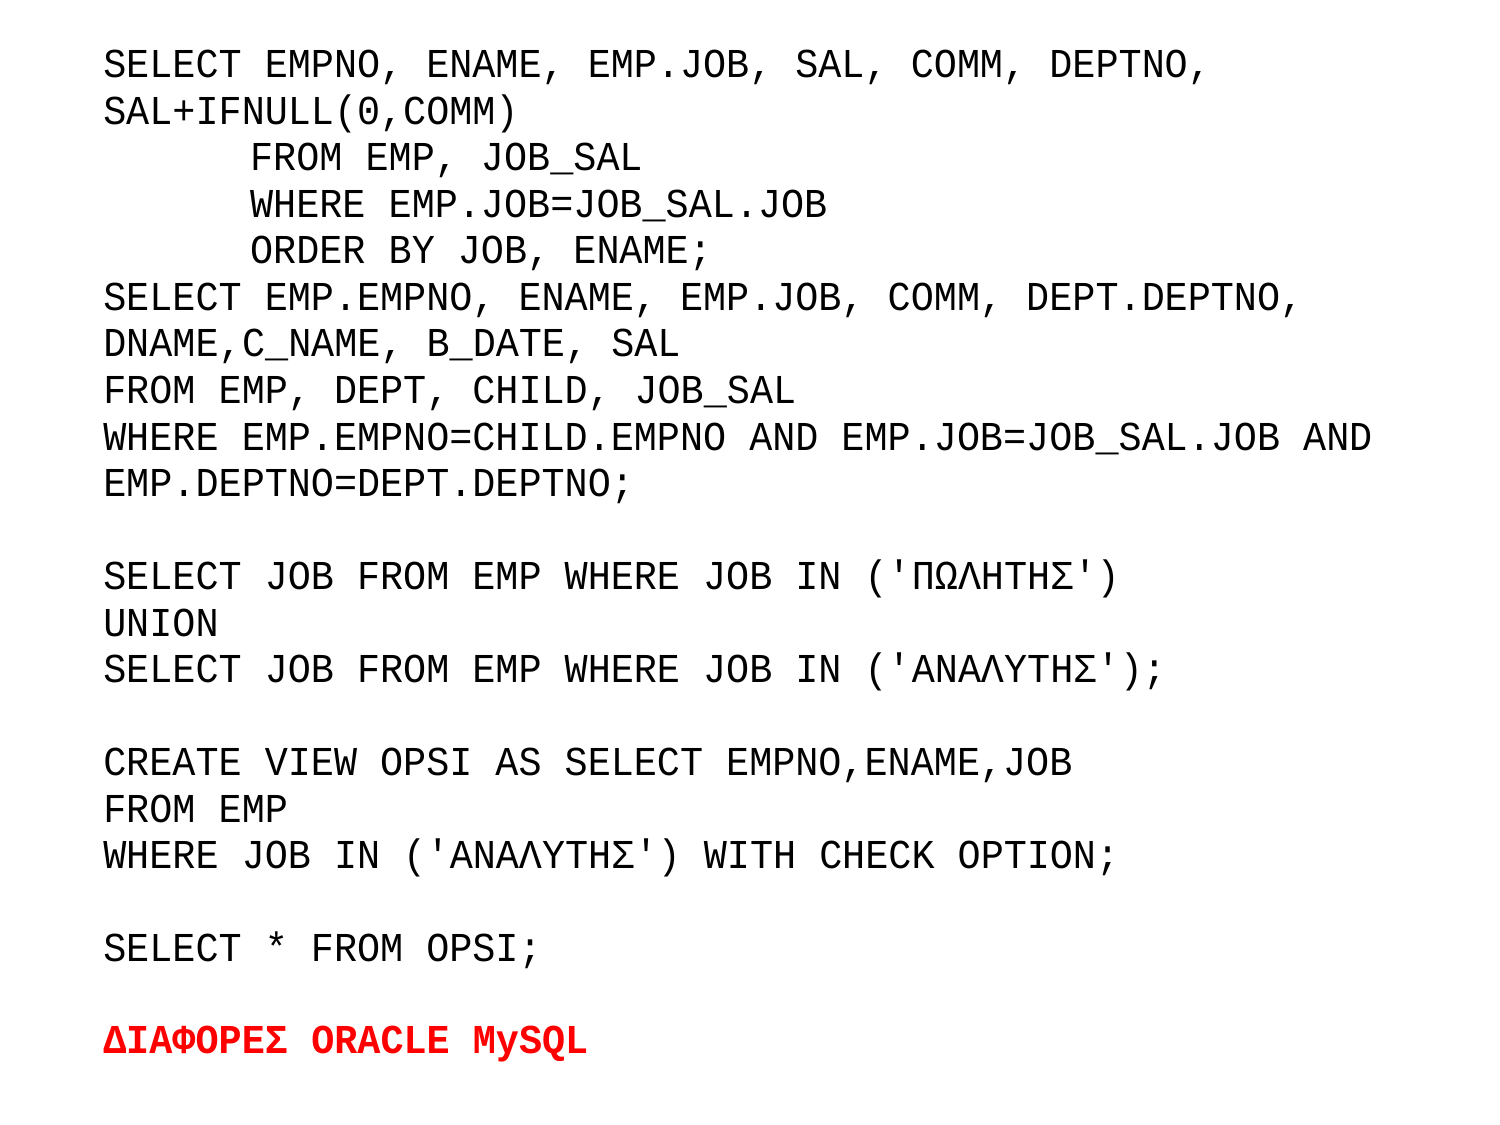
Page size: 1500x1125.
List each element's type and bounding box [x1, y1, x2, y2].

text_box [103, 42, 1436, 1067]
